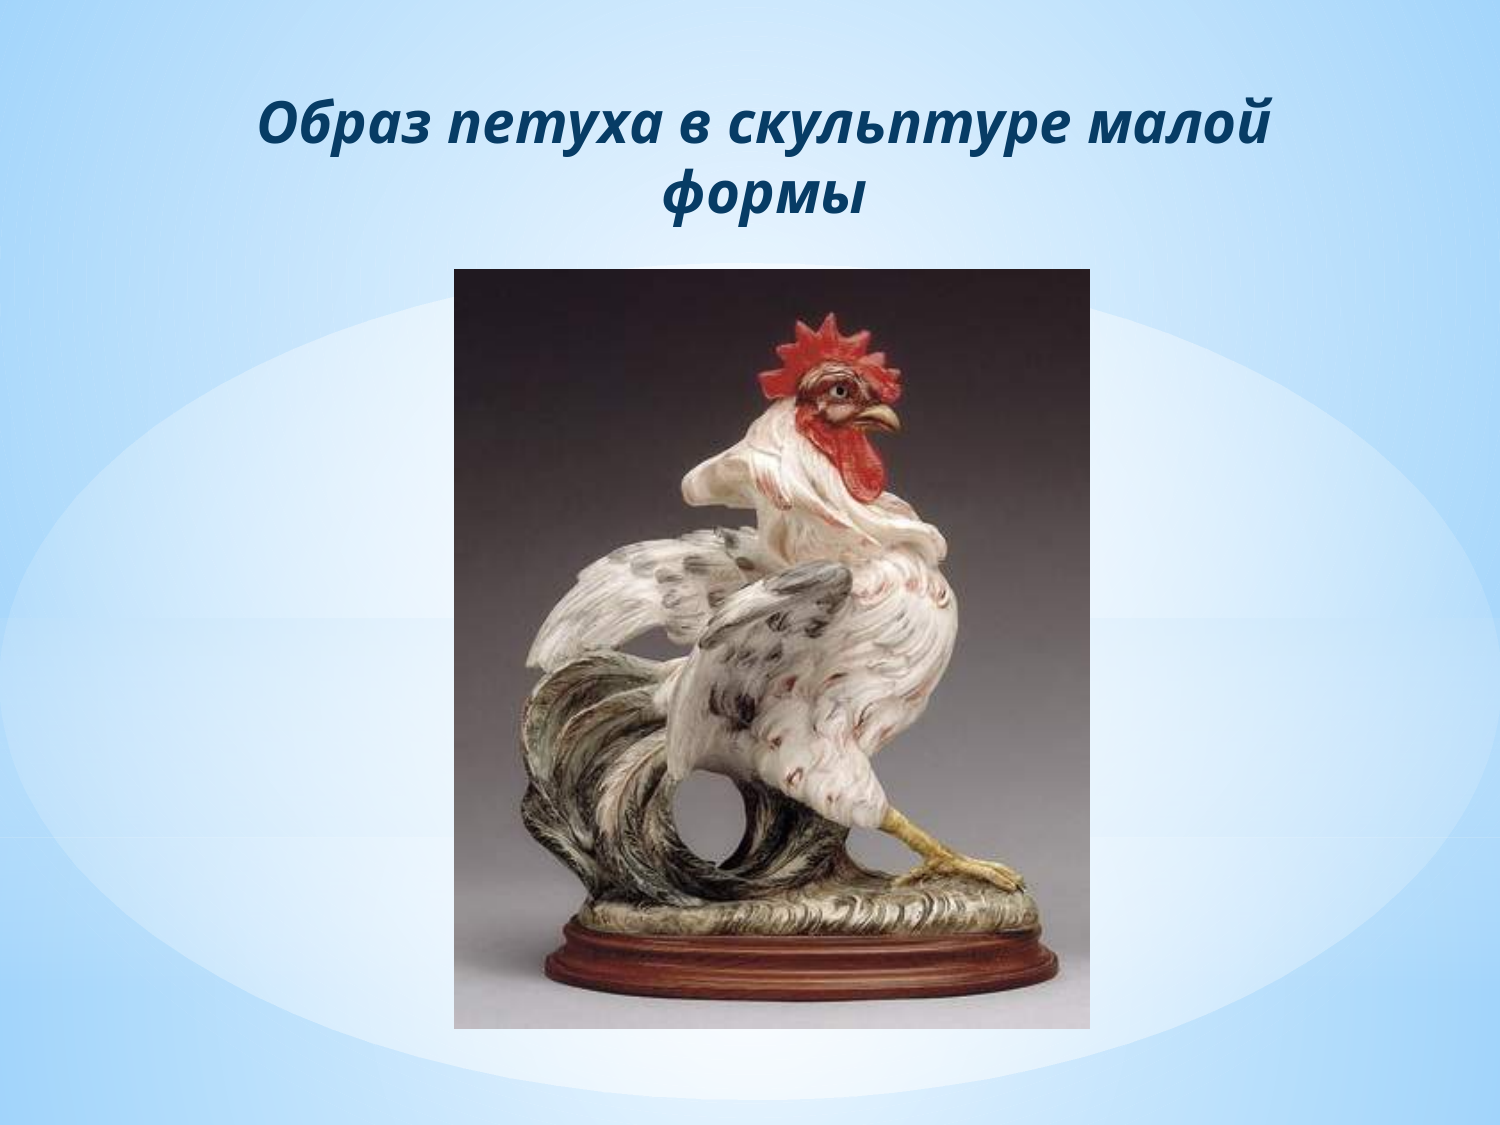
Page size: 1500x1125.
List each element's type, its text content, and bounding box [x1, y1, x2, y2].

title Образ петуха в скульптуре малой формы [230, 78, 1299, 266]
picture [454, 269, 1090, 1030]
